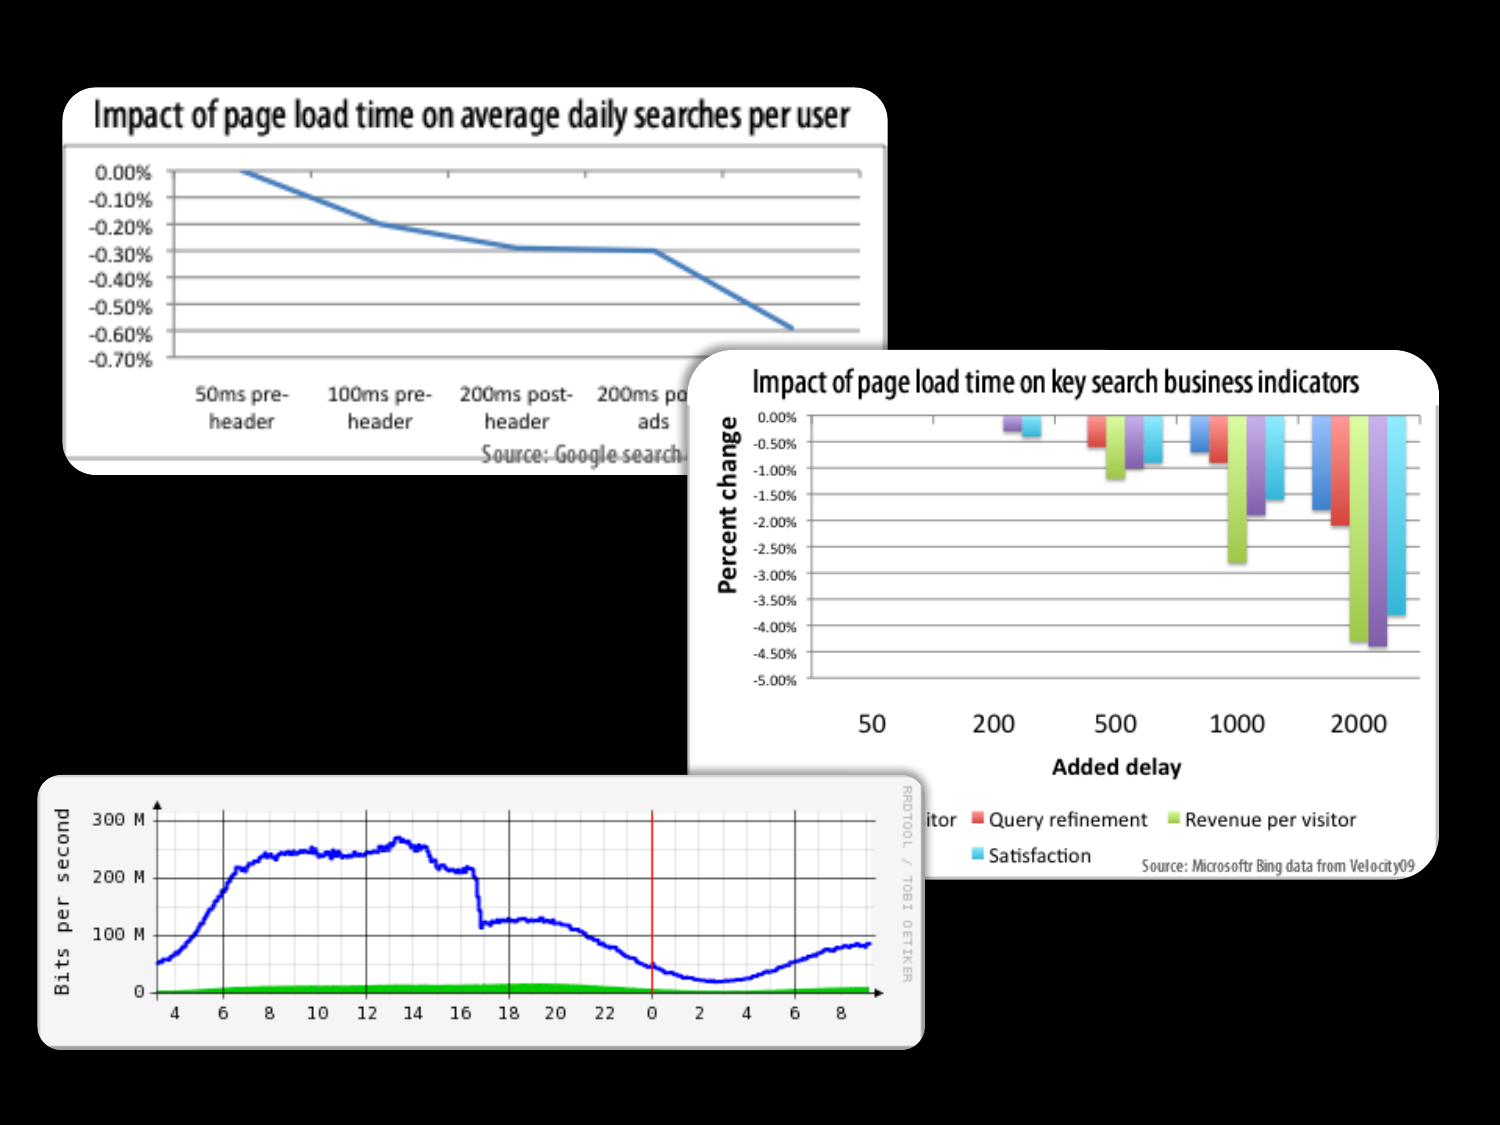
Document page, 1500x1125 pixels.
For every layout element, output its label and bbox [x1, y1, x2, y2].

picture [37, 87, 1440, 1051]
